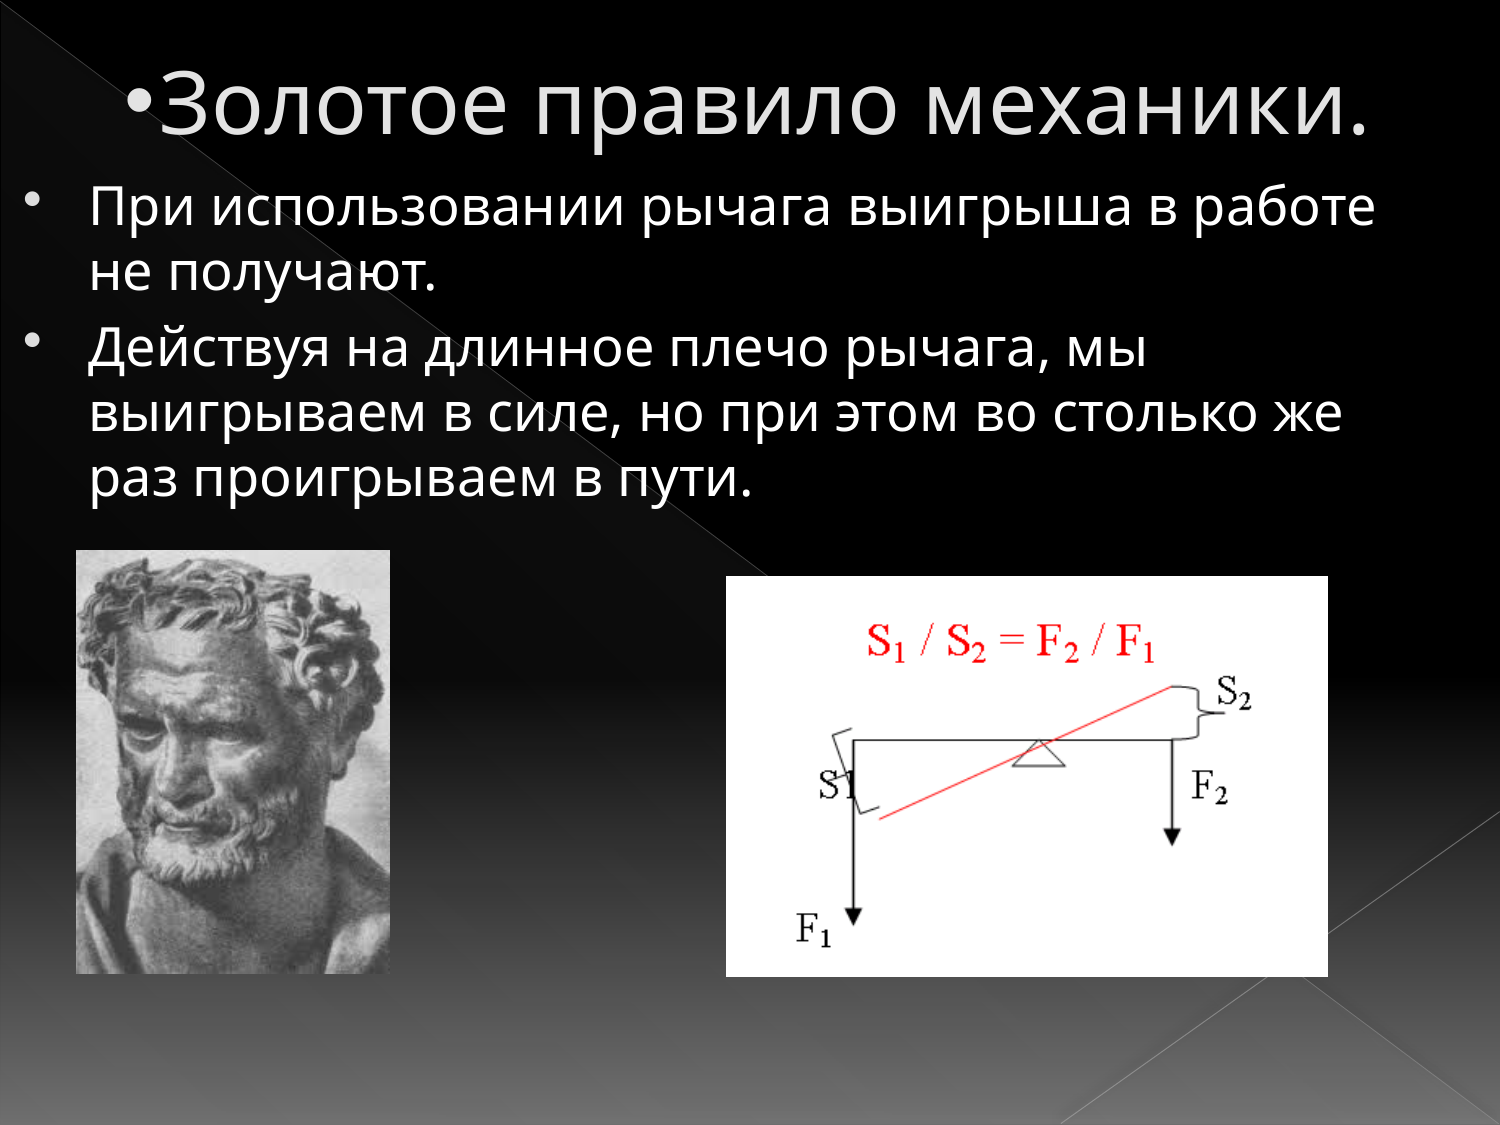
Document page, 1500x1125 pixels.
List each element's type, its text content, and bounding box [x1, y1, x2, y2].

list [726, 575, 1328, 977]
picture [76, 550, 390, 975]
list При использовании рычага выигрыша в работе не получают. Действуя на длинное плечо рычага, мы выигрываем в силе, но при этом во столько же раз проигрываем в пути. [0, 164, 1442, 575]
title Золотое правило механики. [75, 0, 1425, 164]
